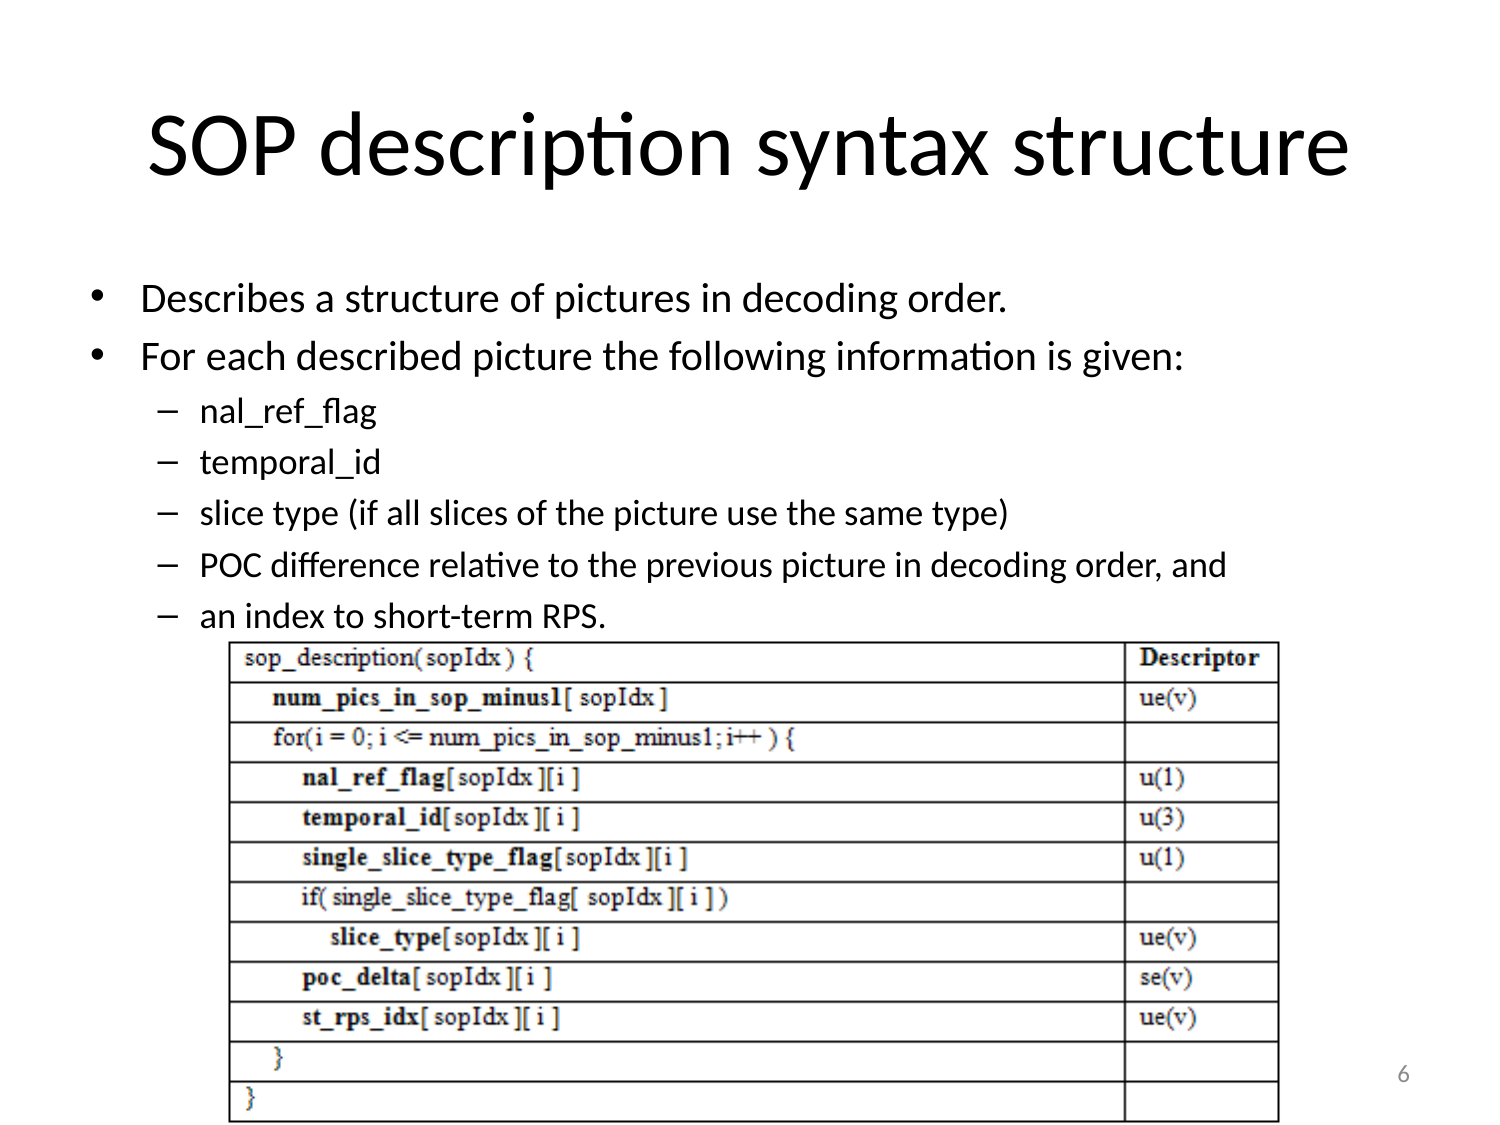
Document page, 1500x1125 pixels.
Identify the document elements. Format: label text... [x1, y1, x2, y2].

picture [226, 640, 1282, 1125]
slide_number 6 [1286, 1042, 1425, 1103]
list Describes a structure of pictures in decoding order. For each described picture the following information is given: nal_ref_flag temporal_id slice type (if all slices of the picture use the same type) POC difference relative to the previous picture in decoding order, and an index to short-term RPS. [75, 262, 1447, 646]
title SOP description syntax structure [75, 45, 1425, 233]
